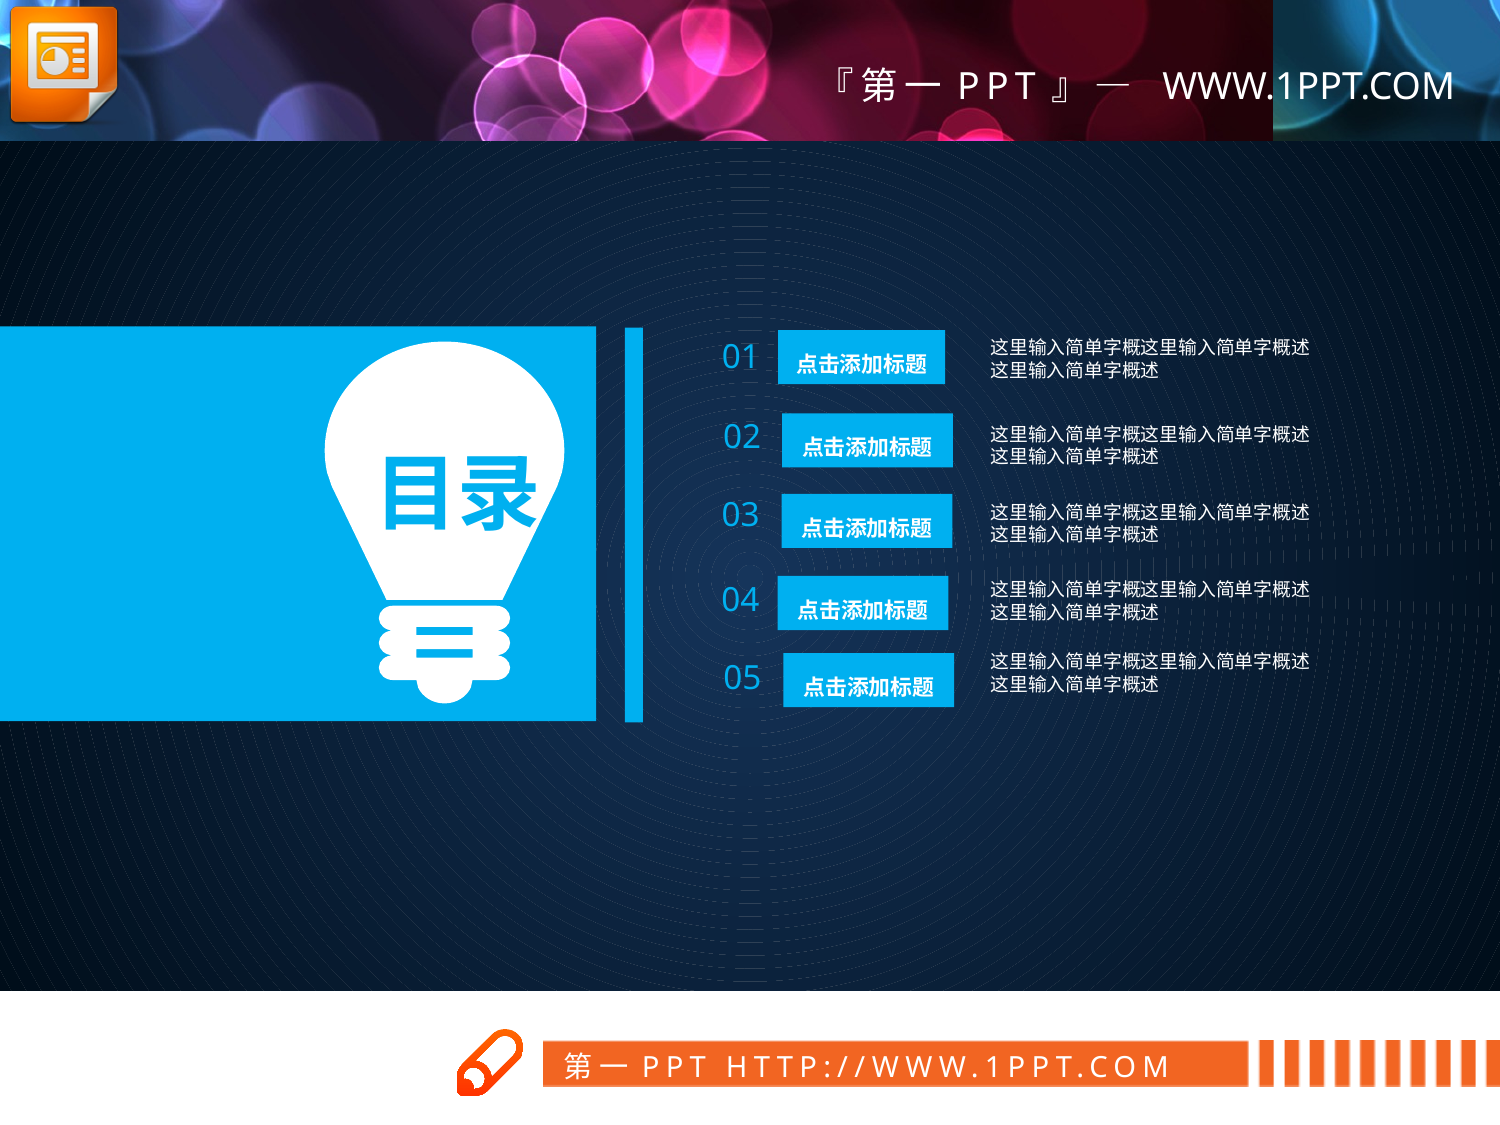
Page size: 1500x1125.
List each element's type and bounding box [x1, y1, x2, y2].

picture [543, 1040, 1500, 1087]
text_box [0, 326, 1351, 723]
picture [0, 0, 1500, 141]
